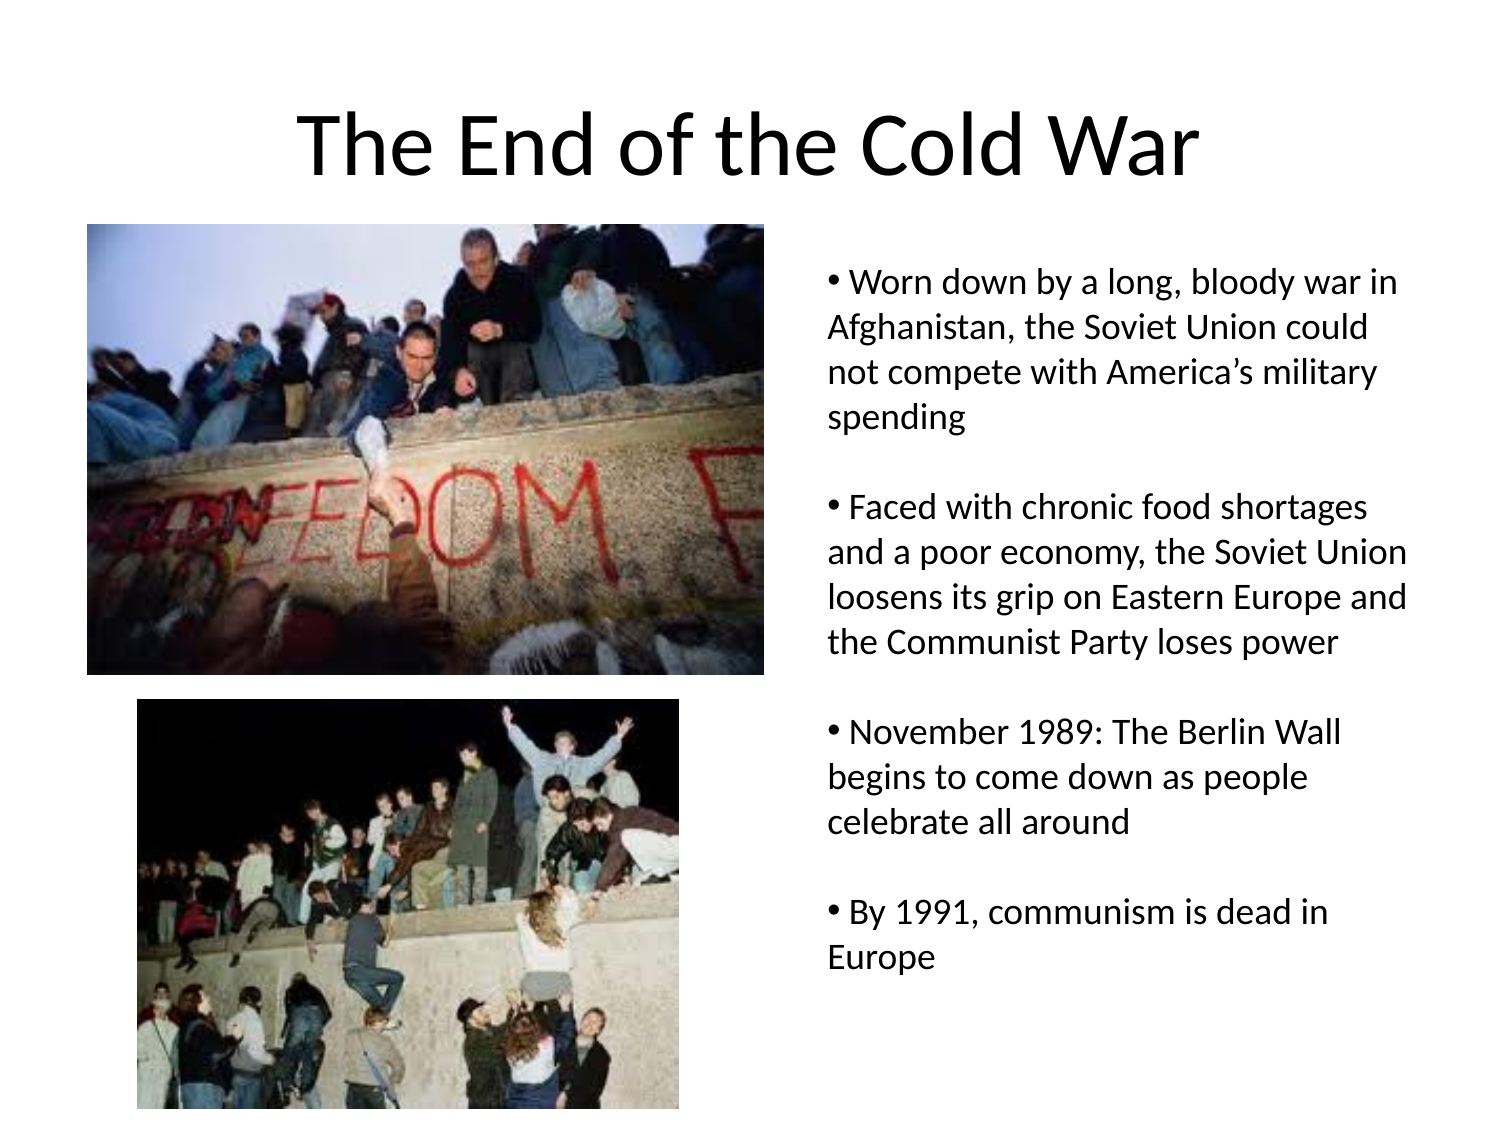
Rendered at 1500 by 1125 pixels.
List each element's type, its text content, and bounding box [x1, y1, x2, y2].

text_box Worn down by a long, bloody war in Afghanistan, the Soviet Union could not compete with America’s military spending Faced with chronic food shortages and a poor economy, the Soviet Union loosens its grip on Eastern Europe and the Communist Party loses power November 1989: The Berlin Wall begins to come down as people celebrate all around By 1991, communism is dead in Europe [812, 249, 1438, 985]
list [87, 224, 764, 676]
picture [137, 699, 679, 1109]
title The End of the Cold War [75, 45, 1425, 233]
